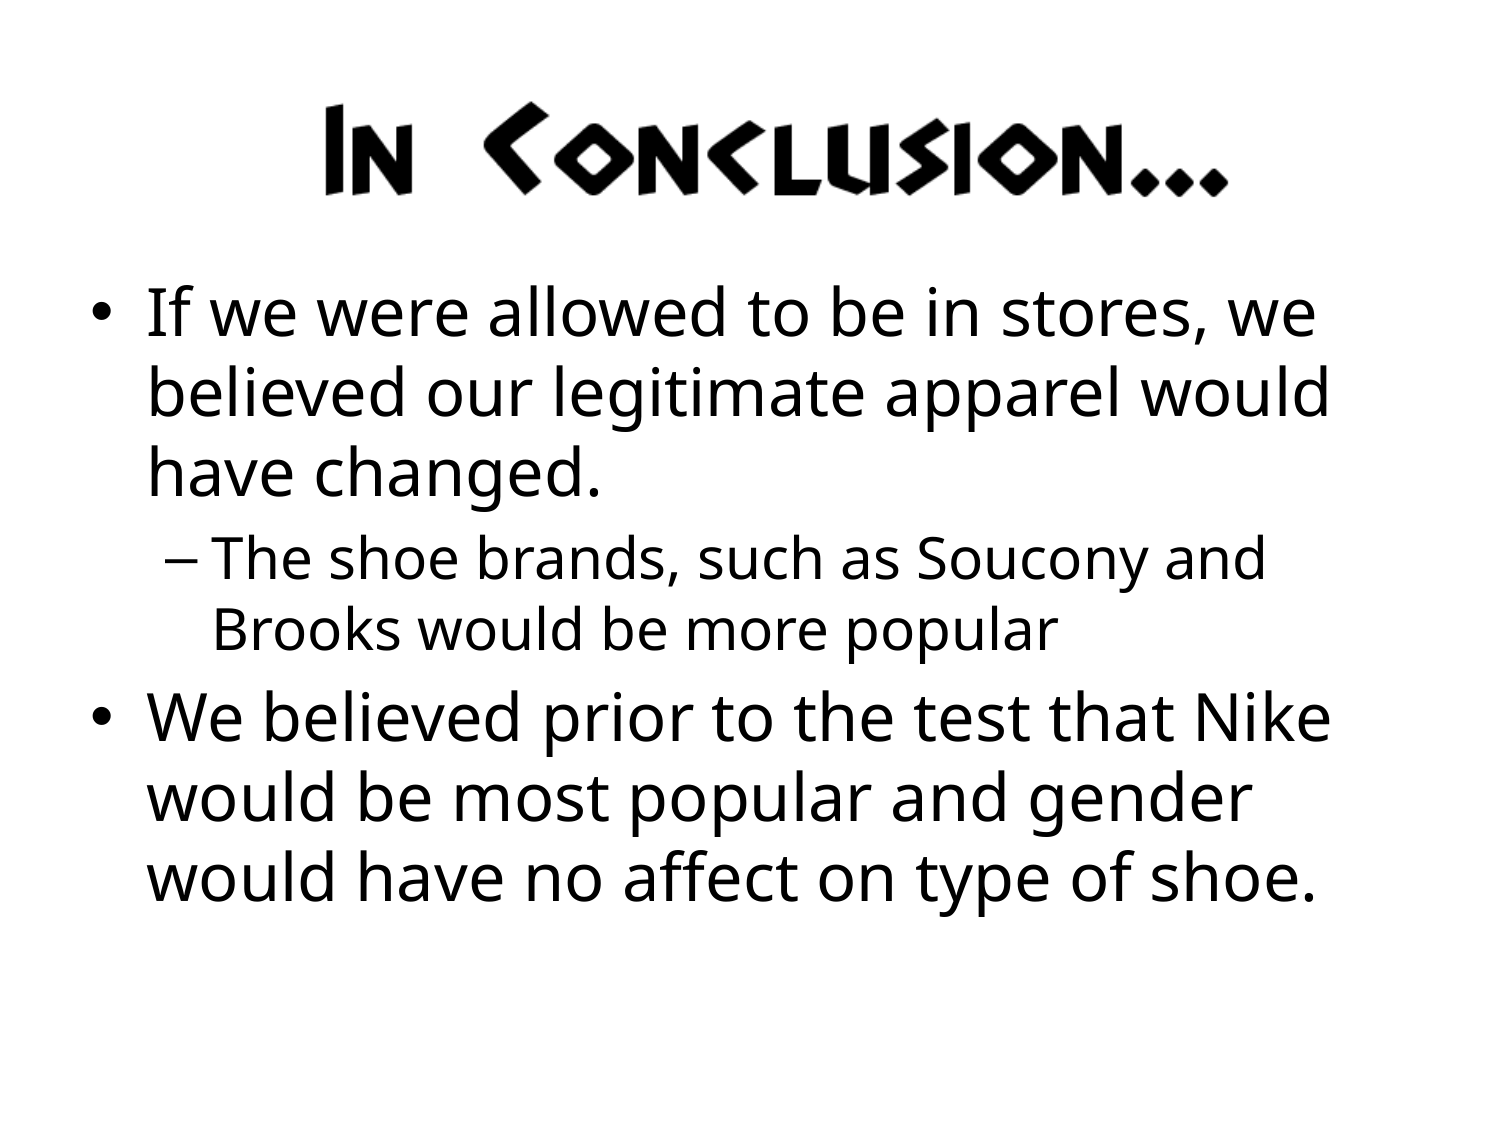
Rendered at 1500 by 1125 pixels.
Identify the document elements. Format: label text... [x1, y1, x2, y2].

list If we were allowed to be in stores, we believed our legitimate apparel would have changed. The shoe brands, such as Soucony and Brooks would be more popular We believed prior to the test that Nike would be most popular and gender would have no affect on type of shoe. [75, 262, 1425, 1005]
picture [324, 87, 1251, 226]
